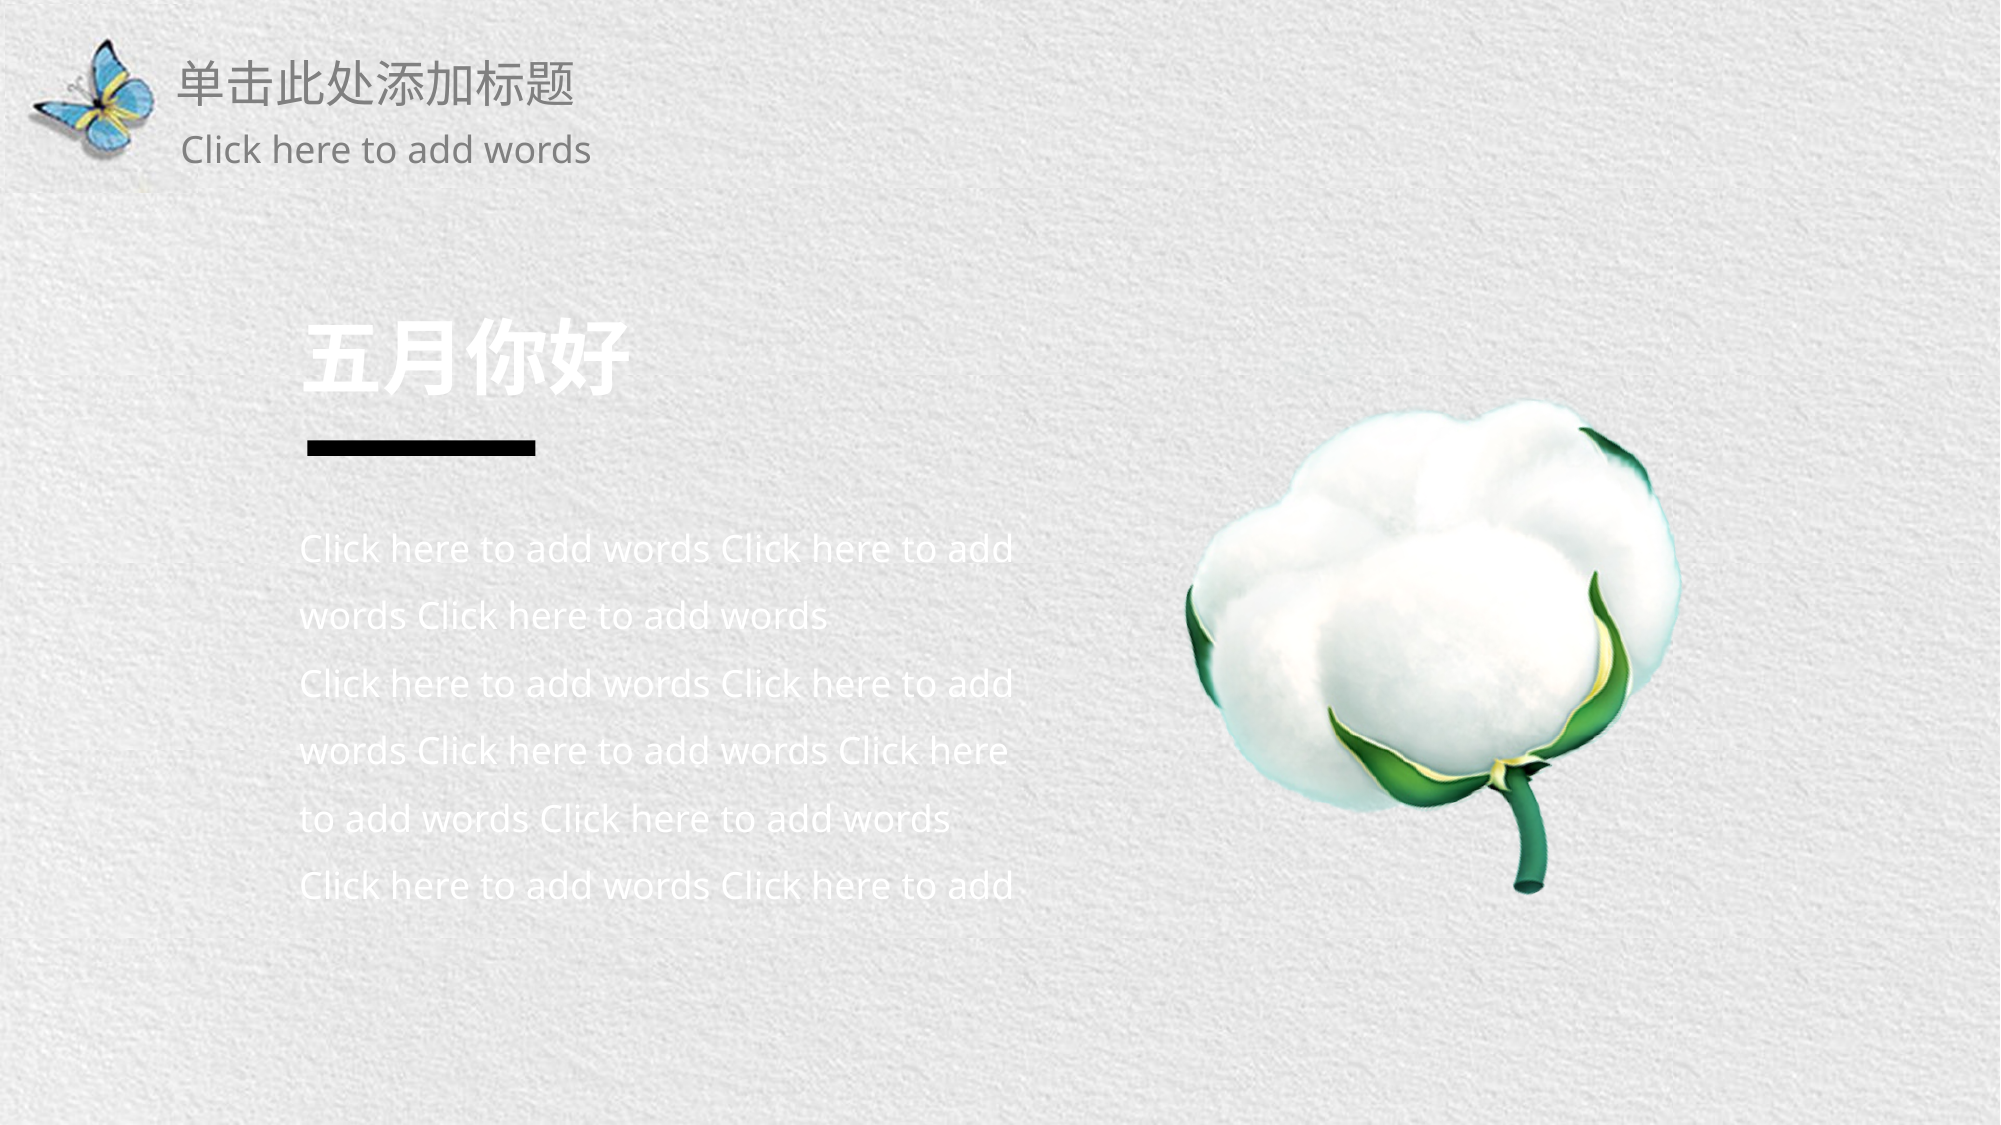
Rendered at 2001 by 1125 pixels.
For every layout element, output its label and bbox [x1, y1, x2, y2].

text_box [0, 0, 2000, 1125]
picture [1106, 313, 1823, 1010]
picture [5, 4, 198, 193]
